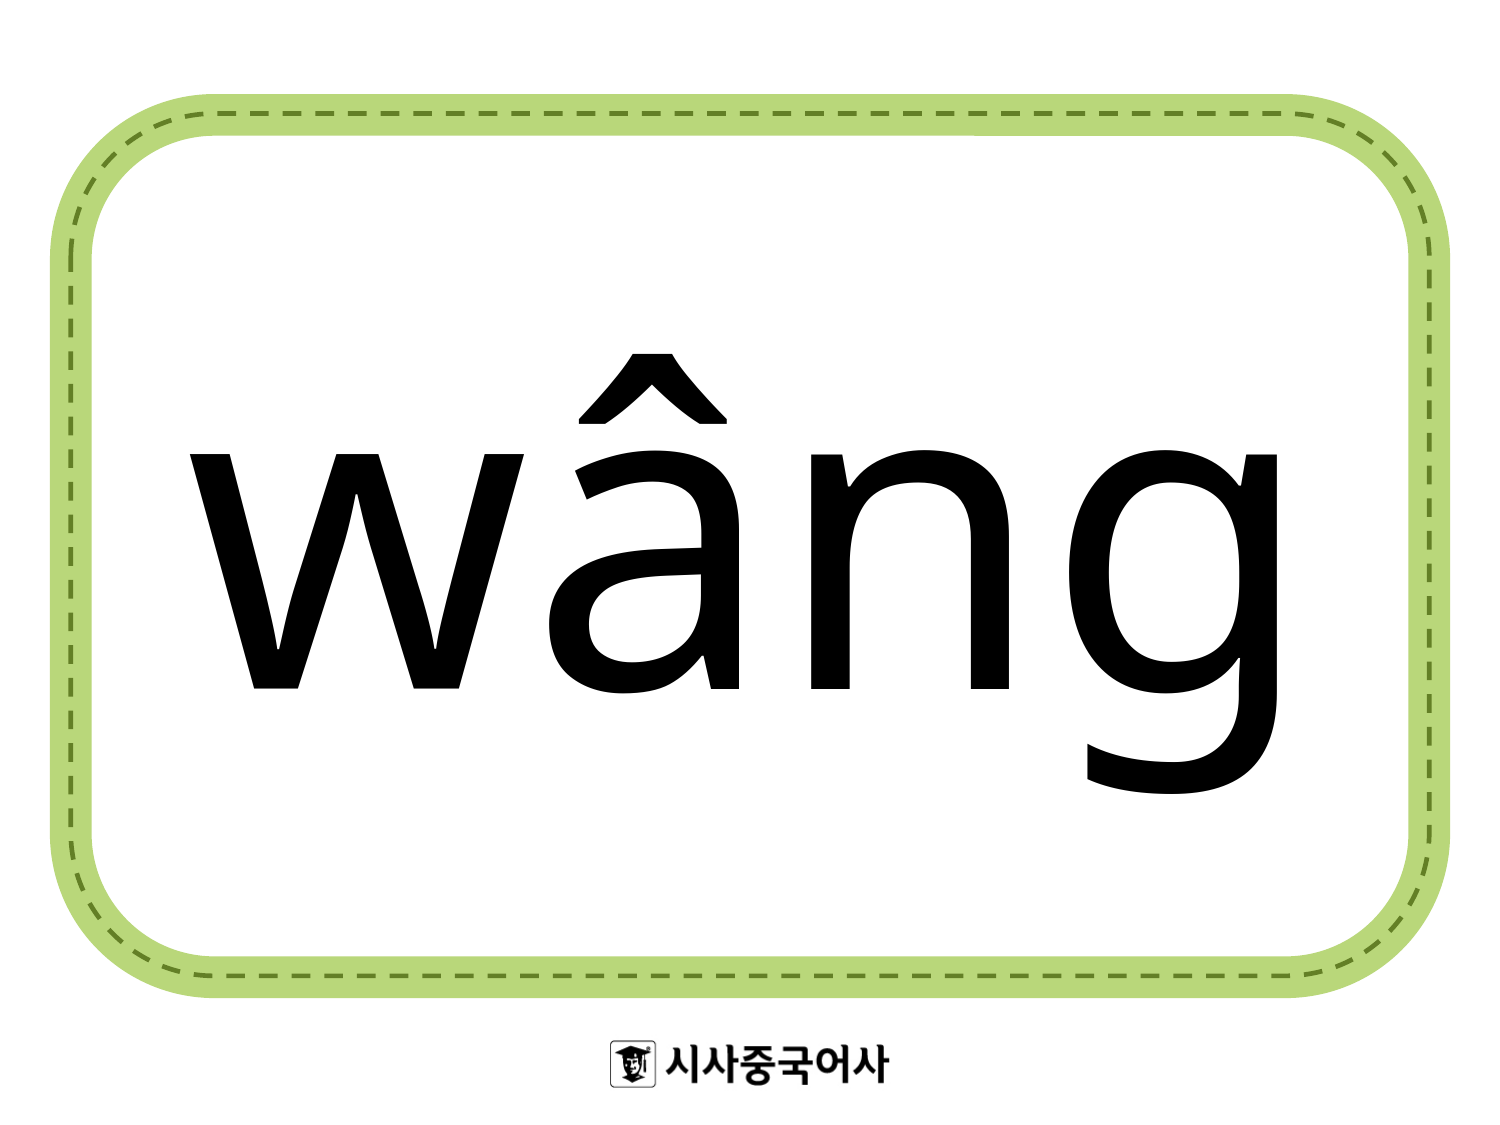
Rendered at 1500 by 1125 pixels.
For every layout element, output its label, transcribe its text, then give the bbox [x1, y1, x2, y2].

picture [602, 1034, 898, 1094]
text_box wâng [145, 183, 1354, 846]
